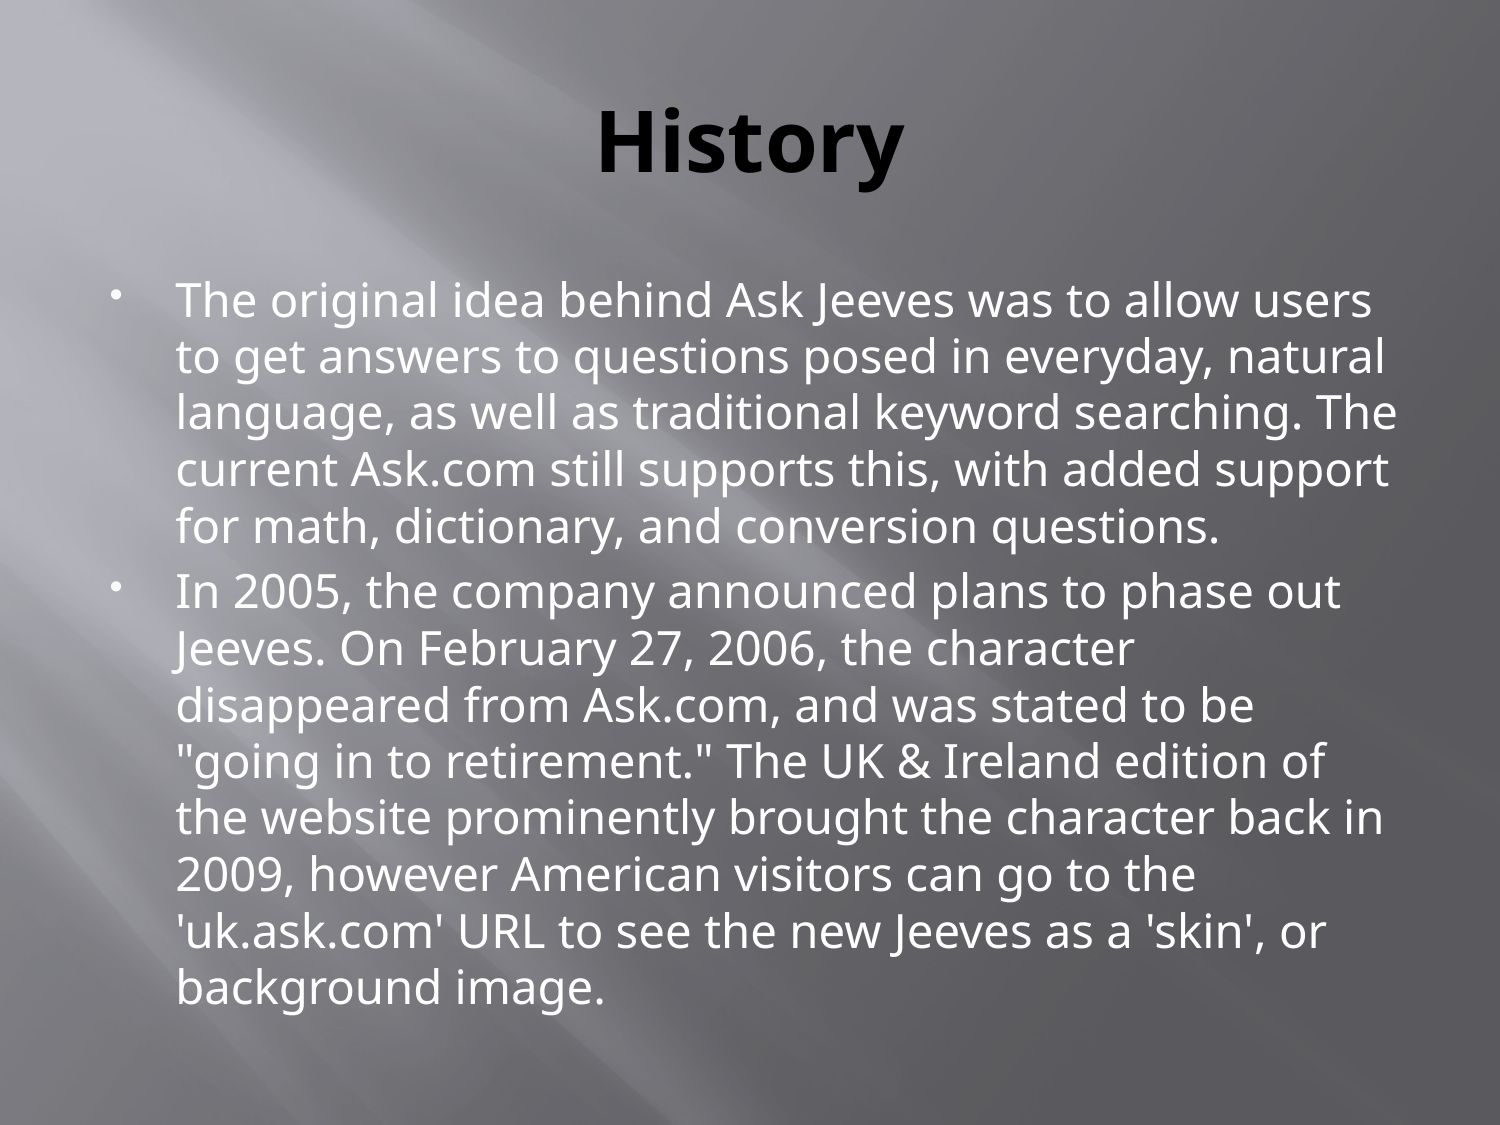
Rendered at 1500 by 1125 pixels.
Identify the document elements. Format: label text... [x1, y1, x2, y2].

title History [75, 45, 1425, 233]
list The original idea behind Ask Jeeves was to allow users to get answers to questions posed in everyday, natural language, as well as traditional keyword searching. The current Ask.com still supports this, with added support for math, dictionary, and conversion questions. In 2005, the company announced plans to phase out Jeeves. On February 27, 2006, the character disappeared from Ask.com, and was stated to be "going in to retirement." The UK & Ireland edition of the website prominently brought the character back in 2009, however American visitors can go to the 'uk.ask.com' URL to see the new Jeeves as a 'skin', or background image. [75, 262, 1425, 1035]
